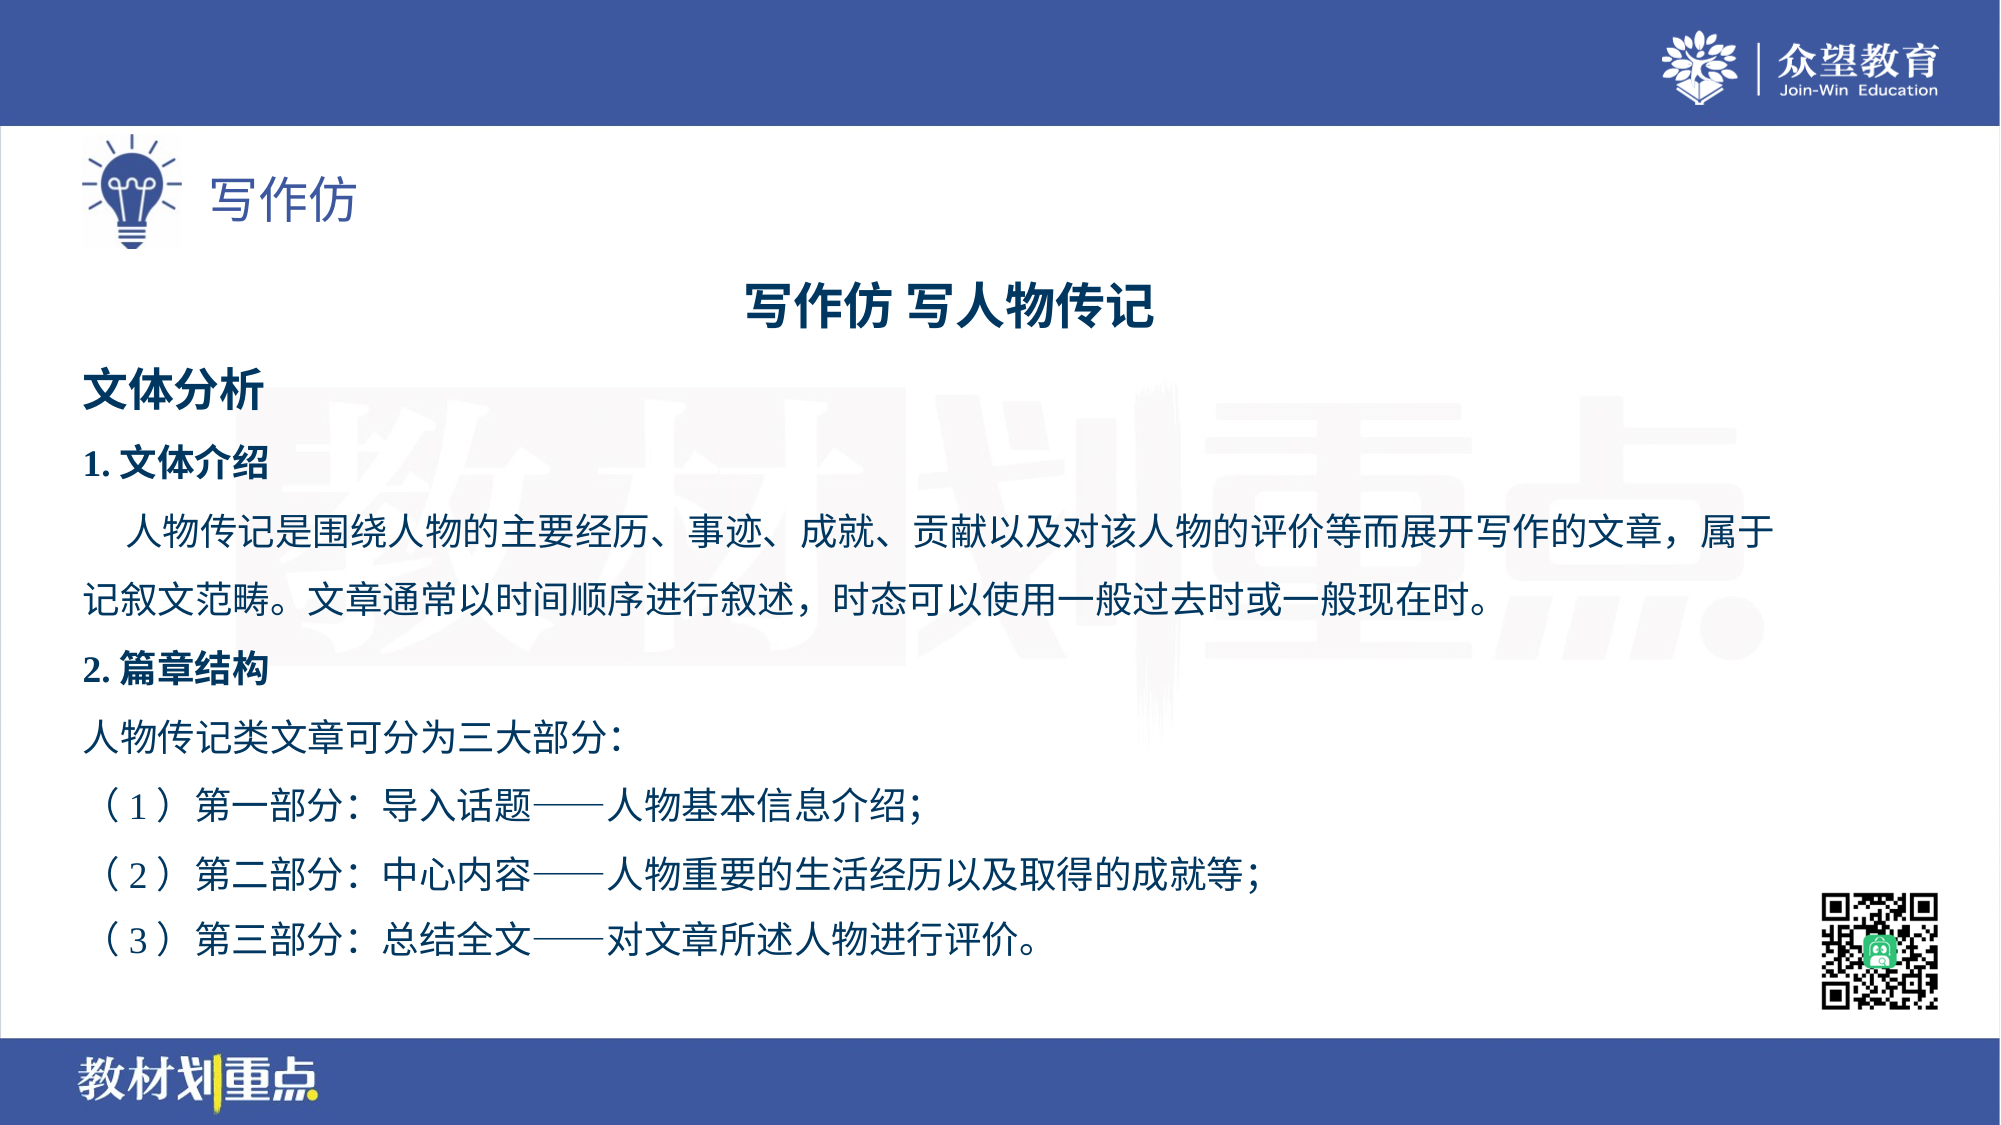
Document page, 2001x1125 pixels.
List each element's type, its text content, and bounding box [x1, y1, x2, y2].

picture [0, 0, 2000, 1125]
text_box 文体分析 [82, 334, 1817, 415]
text_box 写作仿 写人物传记 [82, 247, 1817, 334]
text_box 1.文体介绍 人物传记是围绕人物的主要经历、事迹、成就、贡献以及对该人物的评价等而展开写作的文章，属于 记叙文范畴。文章通常以时间顺序进行叙述，时态可以使用一般过去时或一般现在时。 2.篇章结构 人物传记类文章可分为三大部分： （1）第一部分：导入话题——人物基本信息介绍； （2）第二部分：中心内容——人物重要的生活经历以及取得的成就等； （3）第三部分：总结全文——对文章所述人物进行评价。 [82, 415, 1817, 955]
